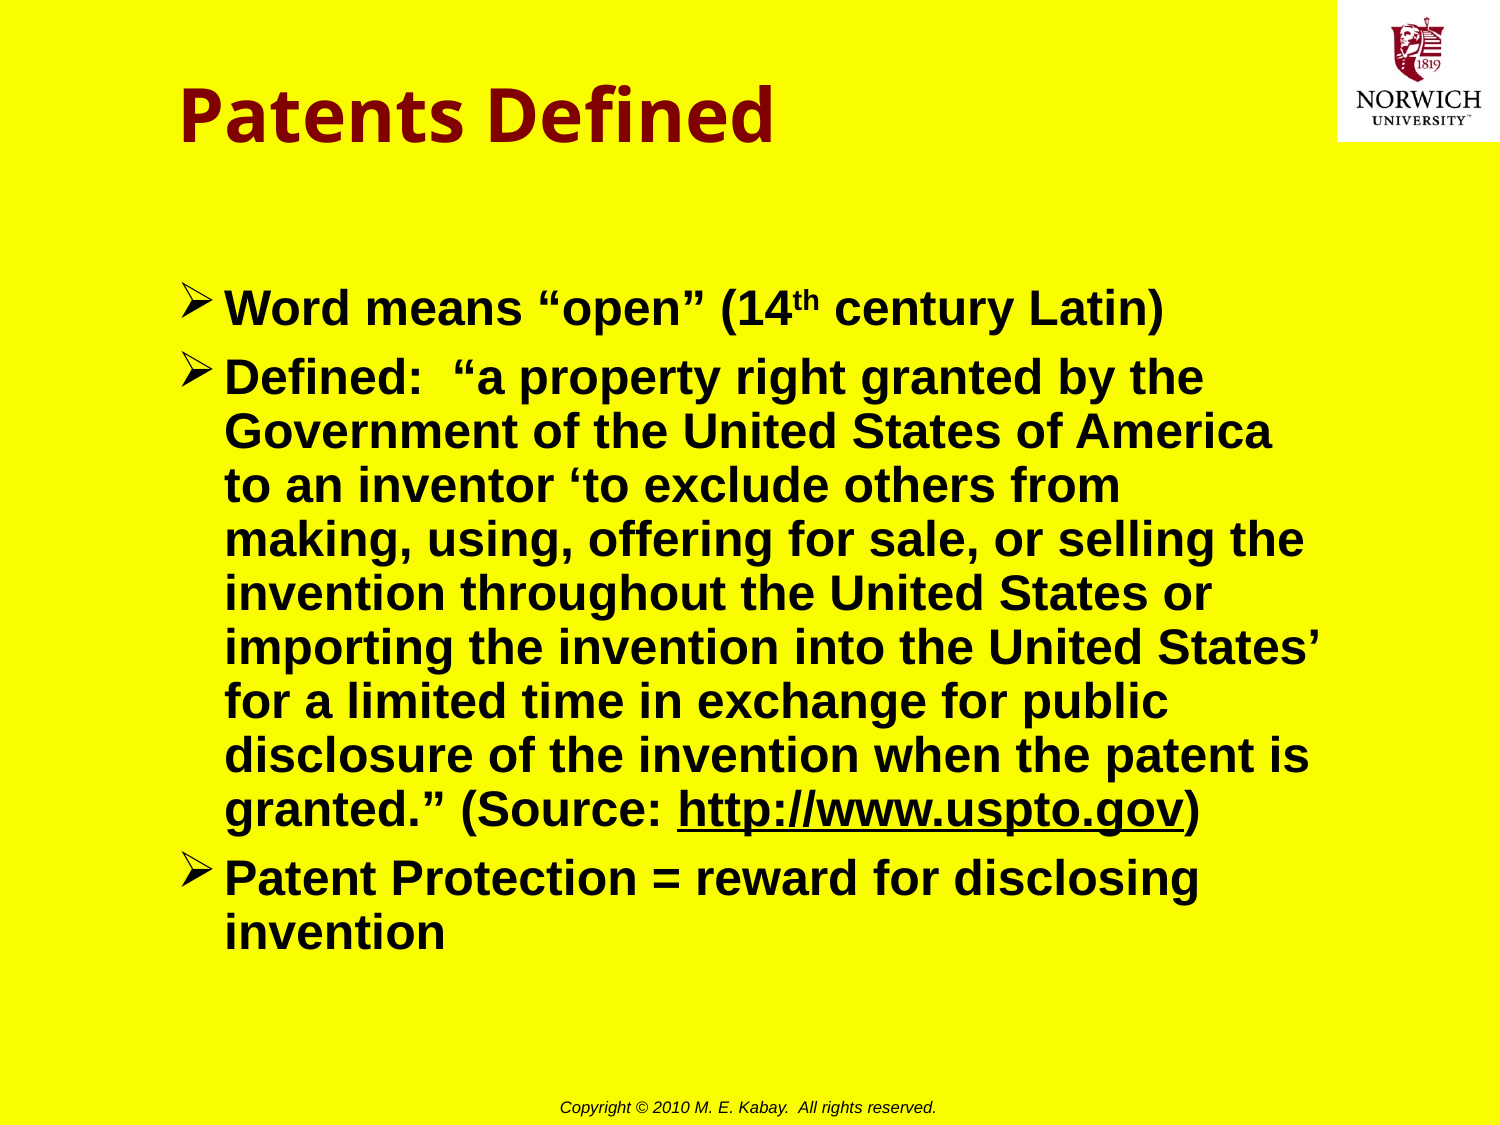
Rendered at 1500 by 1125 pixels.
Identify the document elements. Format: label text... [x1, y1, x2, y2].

title Patents Defined [161, 24, 1339, 213]
list Word means “open” (14th century Latin) Defined: “a property right granted by the Government of the United States of America to an inventor ‘to exclude others from making, using, offering for sale, or selling the invention throughout the United States or importing the invention into the United States’ for a limited time in exchange for public disclosure of the invention when the patent is granted.” (Source: http://www.uspto.gov) Patent Protection = reward for disclosing invention [161, 274, 1339, 1039]
picture [1337, 0, 1500, 142]
